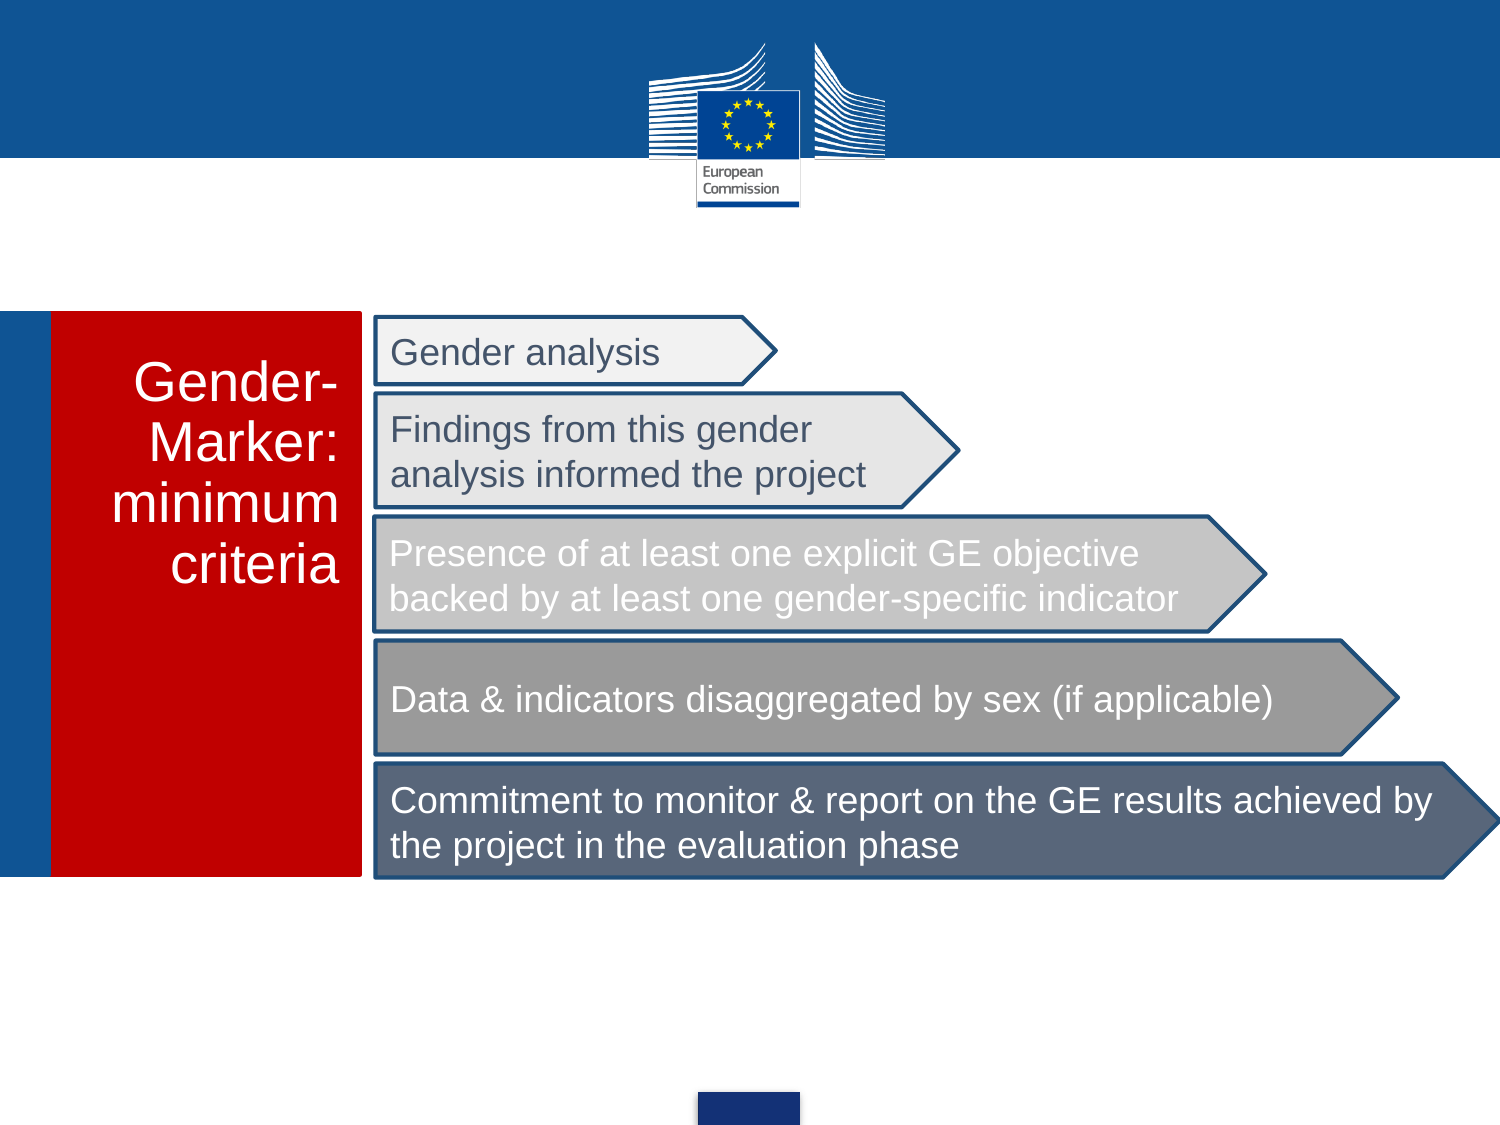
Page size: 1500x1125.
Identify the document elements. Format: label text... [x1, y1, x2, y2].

text_box Presence of at least one explicit GE objective backed by at least one gender-specific indicator [372, 514, 1268, 634]
text_box Data & indicators disaggregated by sex (if applicable) [373, 638, 1401, 757]
text_box Gender-Marker: minimum criteria [65, 352, 340, 861]
text_box Gender analysis [373, 314, 778, 387]
text_box Findings from this gender analysis informed the project [373, 391, 961, 510]
text_box [0, 311, 51, 877]
text_box [51, 311, 362, 877]
text_box Commitment to monitor & report on the GE results achieved by the project in the evaluation phase [373, 761, 1500, 880]
picture [649, 42, 885, 208]
